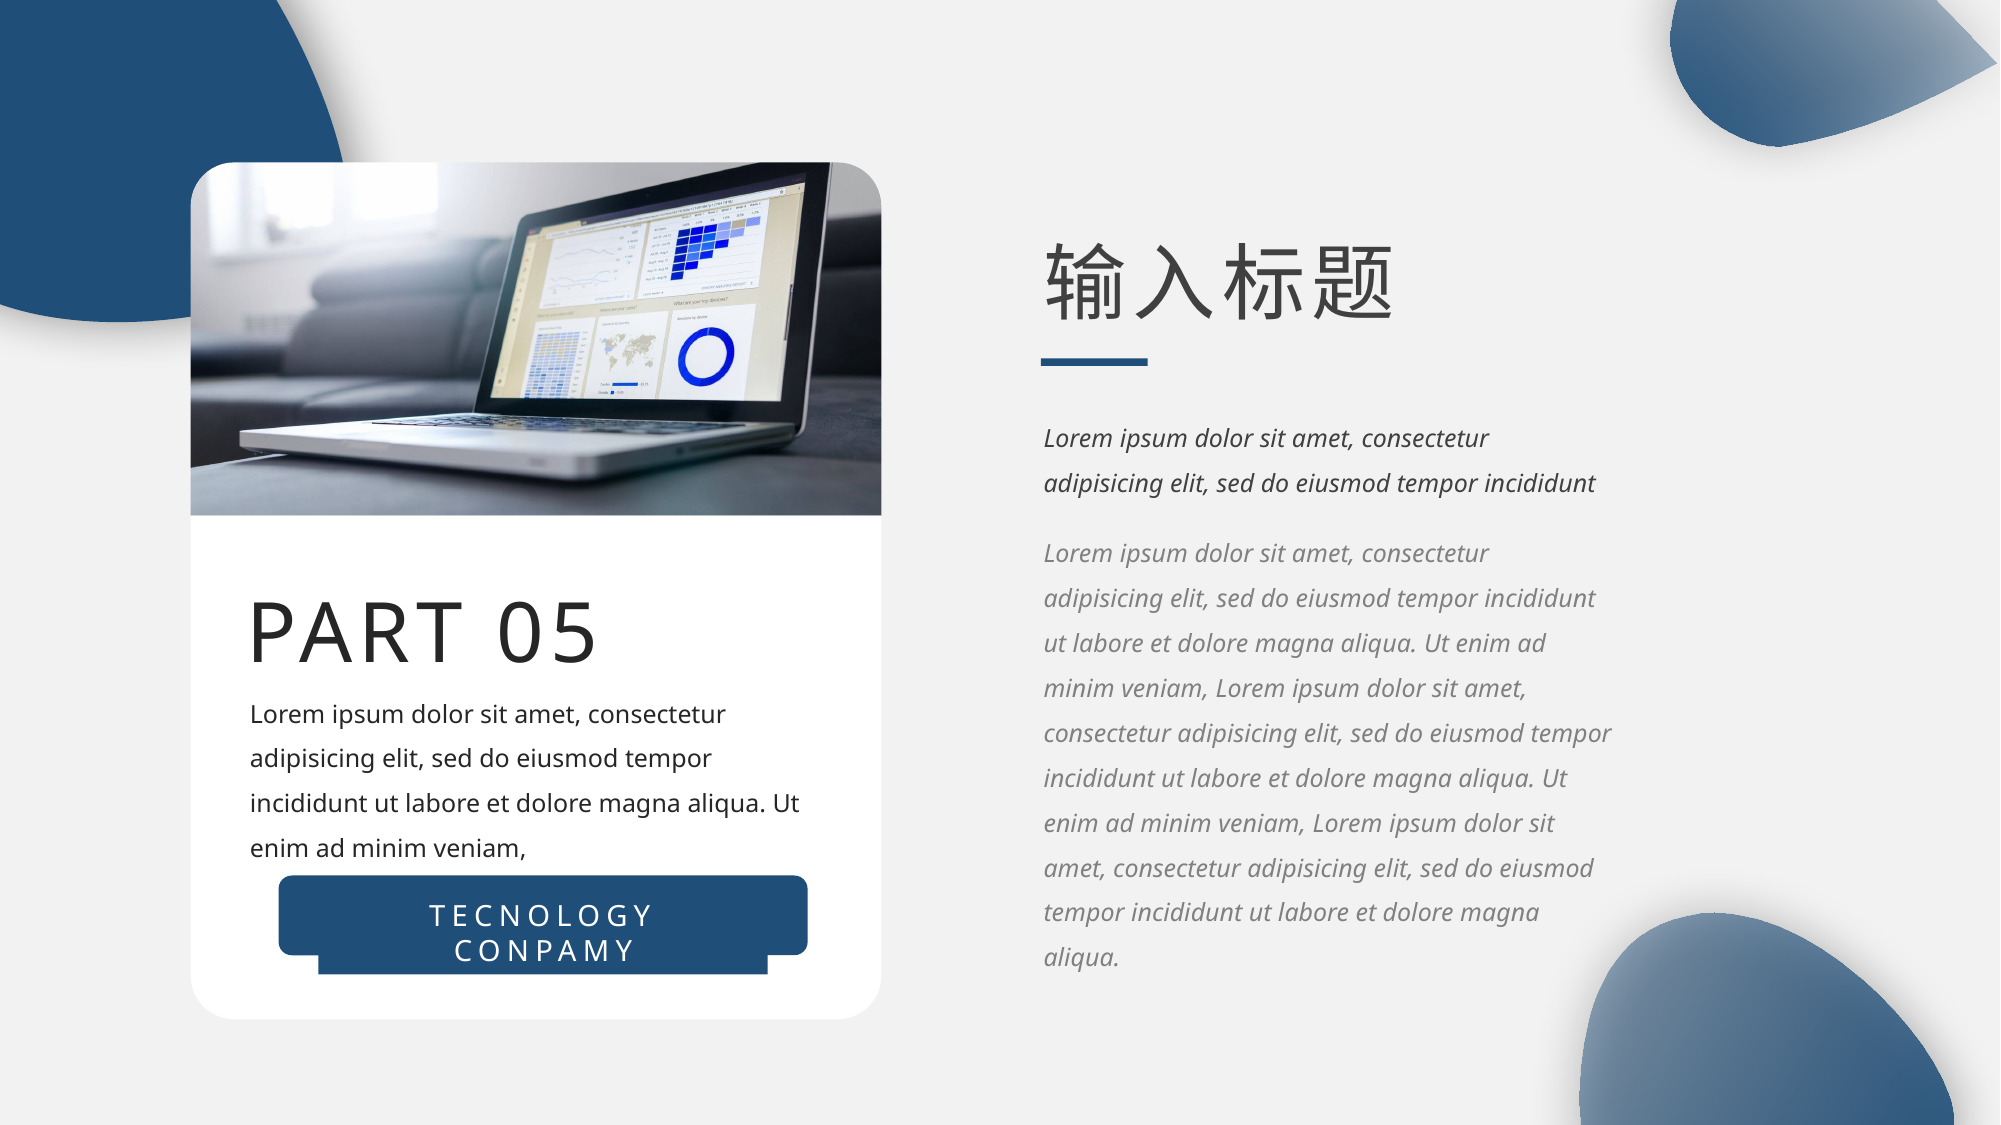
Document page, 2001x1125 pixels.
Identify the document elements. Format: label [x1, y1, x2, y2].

text_box [1669, 0, 1999, 148]
text_box [1578, 911, 1955, 1125]
text_box [190, 162, 882, 1020]
text_box [0, 0, 344, 324]
text_box [1028, 222, 1630, 940]
